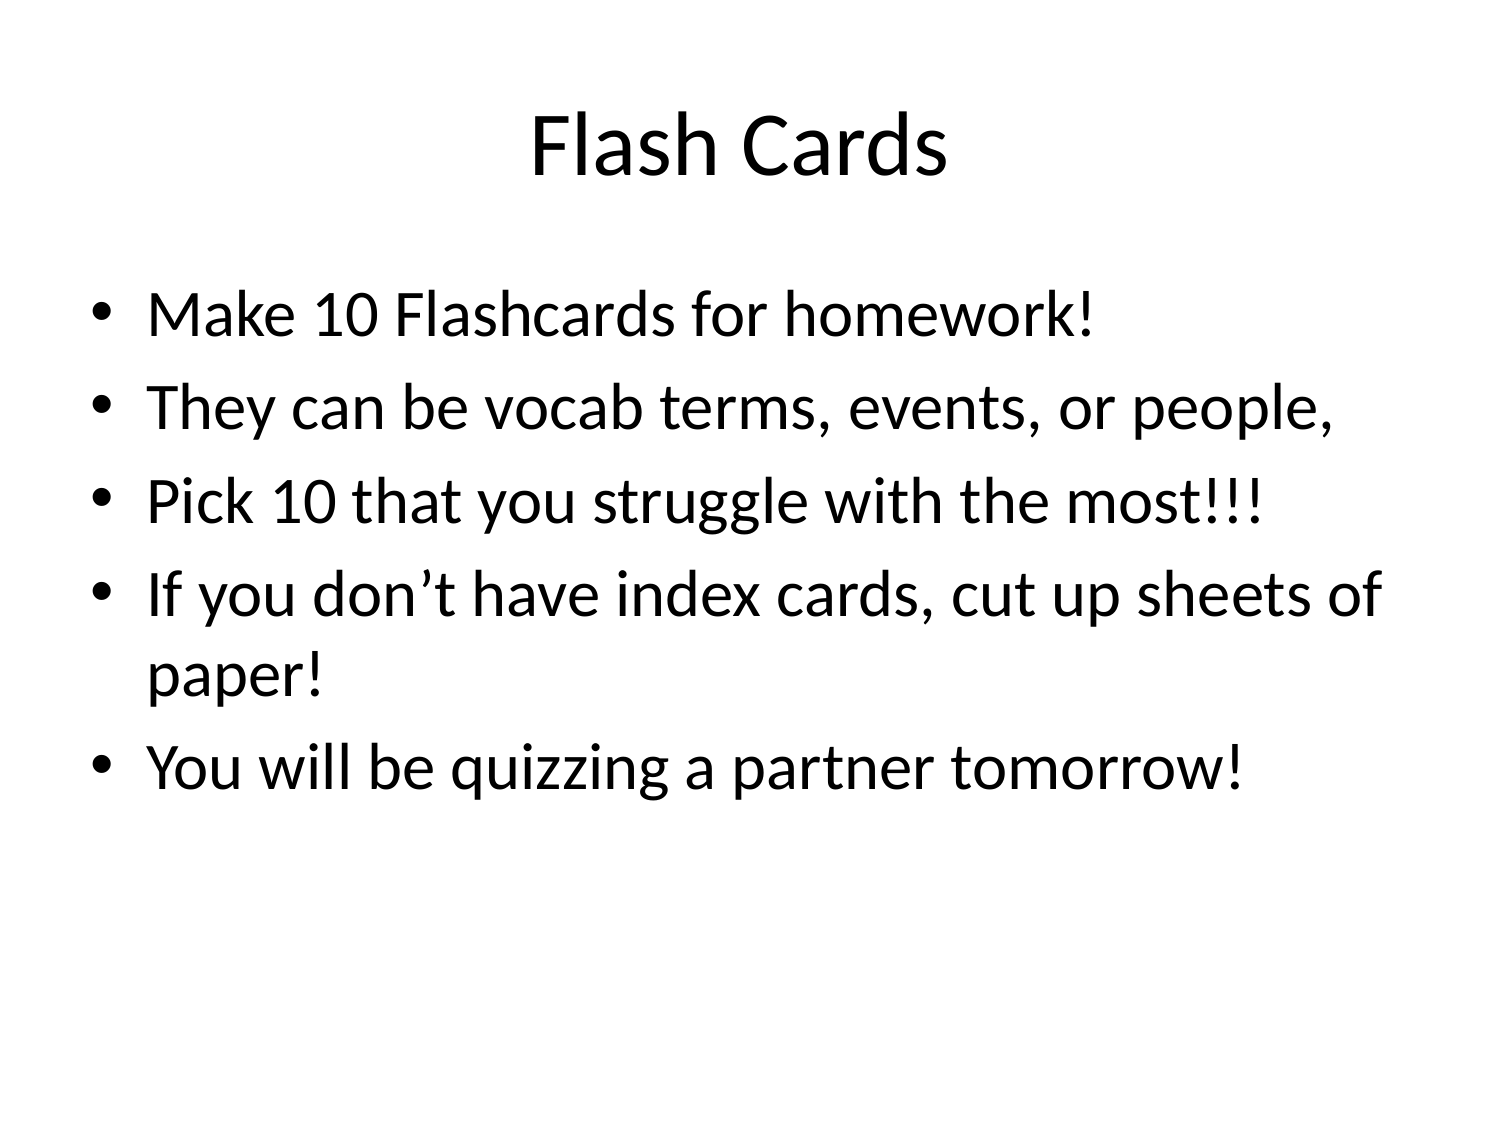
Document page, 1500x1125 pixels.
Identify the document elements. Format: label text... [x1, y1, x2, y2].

title Flash Cards [75, 45, 1425, 233]
list Make 10 Flashcards for homework! They can be vocab terms, events, or people, Pick 10 that you struggle with the most!!! If you don’t have index cards, cut up sheets of paper! You will be quizzing a partner tomorrow! [75, 262, 1425, 1005]
